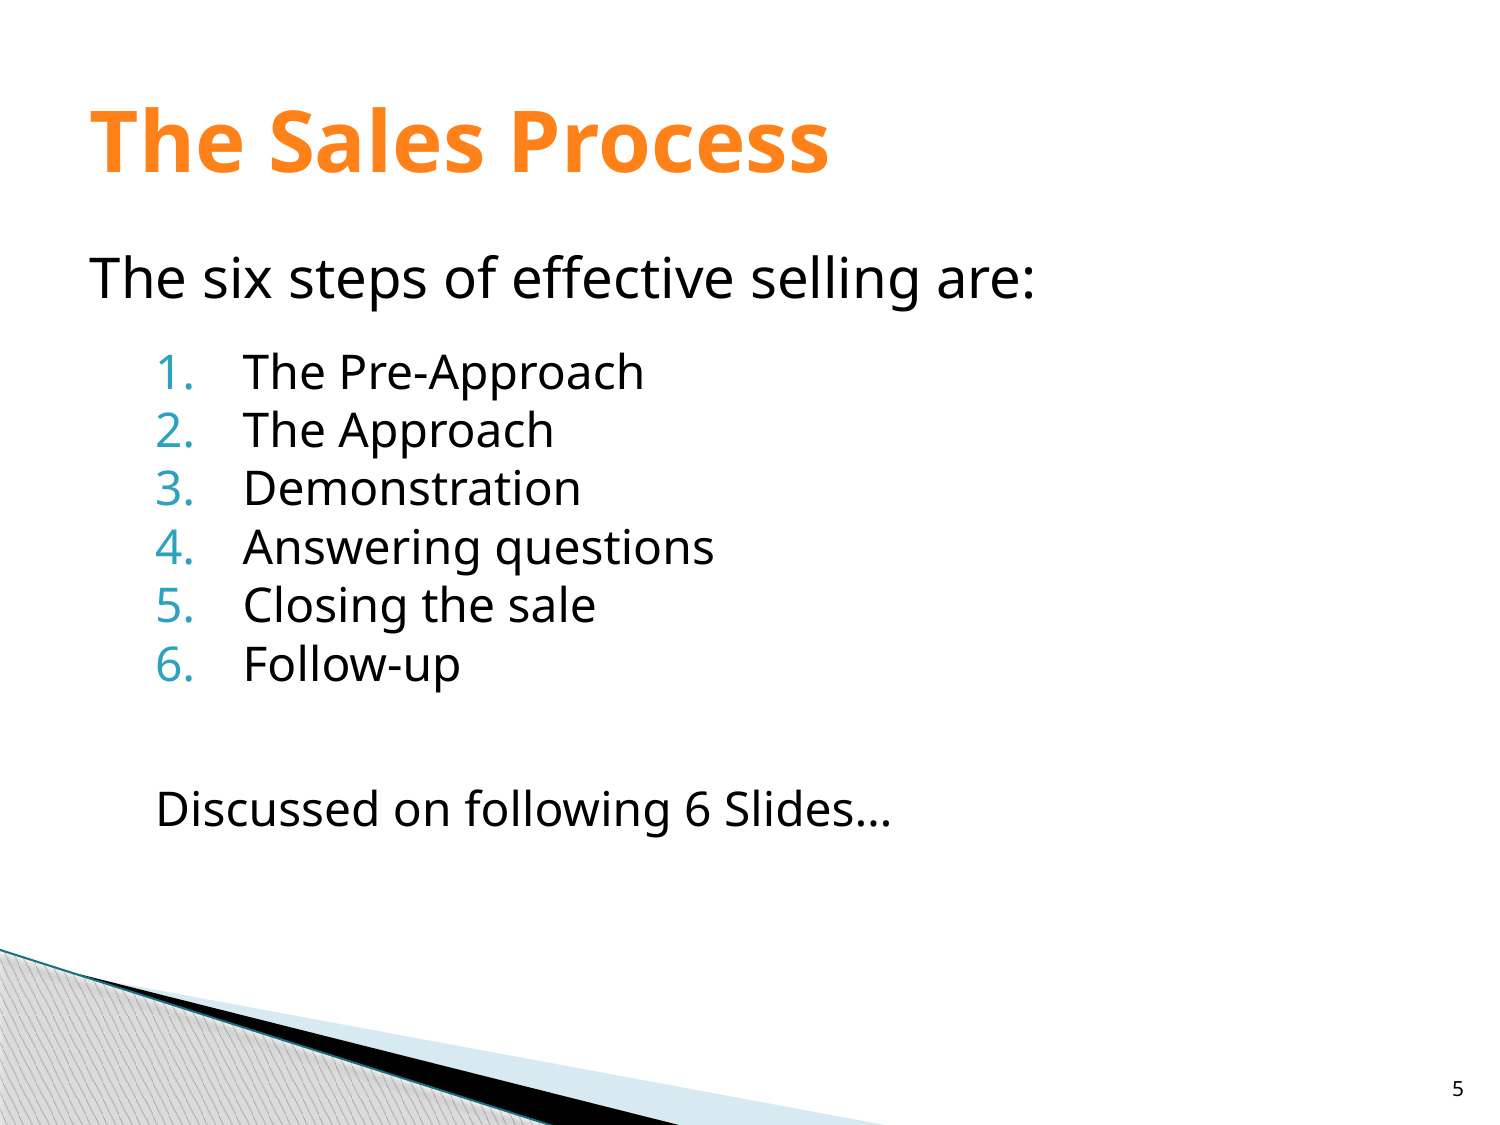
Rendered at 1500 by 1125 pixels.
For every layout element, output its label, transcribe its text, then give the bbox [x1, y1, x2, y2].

slide_number 5 [1418, 1051, 1479, 1112]
title The Sales Process [75, 45, 1425, 233]
list The six steps of effective selling are: The Pre-Approach The Approach Demonstration Answering questions Closing the sale Follow-up Discussed on following 6 Slides… [75, 243, 1425, 986]
